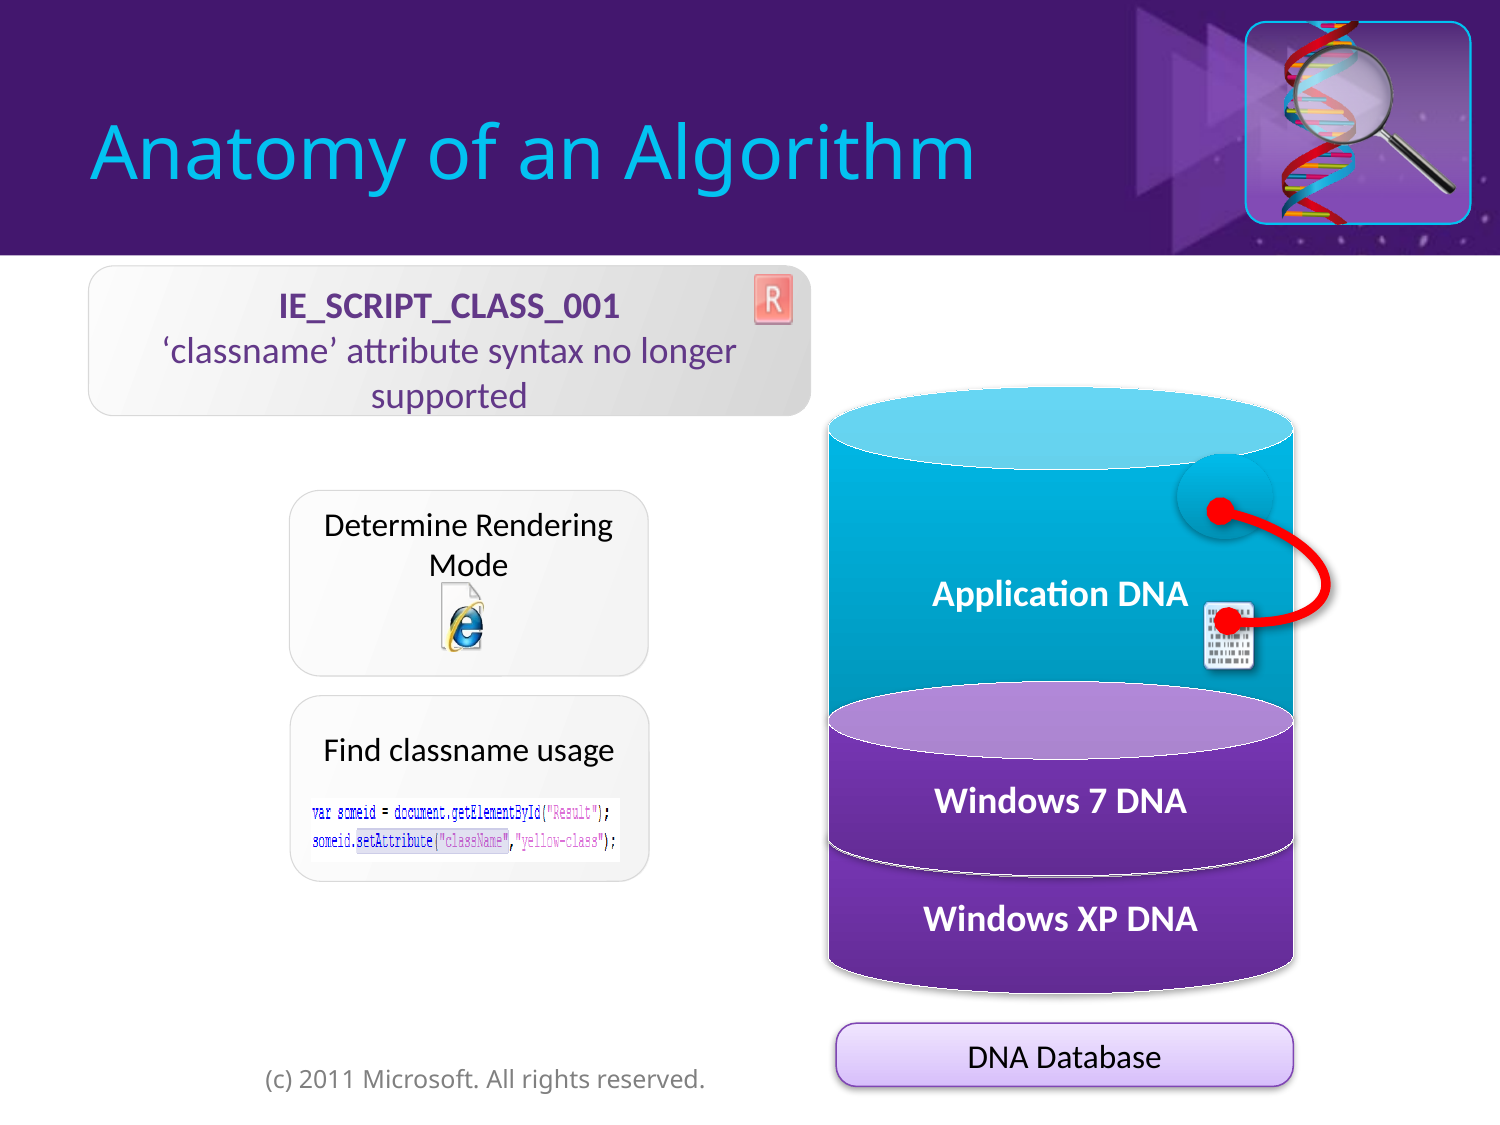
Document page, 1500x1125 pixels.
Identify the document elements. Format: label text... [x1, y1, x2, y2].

footer (c) 2011 Microsoft. All rights reserved. [248, 1048, 724, 1108]
title Anatomy of an Algorithm [75, 56, 1425, 244]
picture [0, 0, 1500, 255]
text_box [1245, 21, 1471, 235]
picture [1204, 602, 1259, 669]
text_box DNA Database [835, 1022, 1295, 1088]
text_box Windows 7 DNA [828, 681, 1294, 876]
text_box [289, 695, 650, 882]
text_box [1177, 453, 1273, 539]
text_box Windows XP DNA [828, 851, 1294, 994]
text_box IE_SCRIPT_CLASS_001 ‘classname’ attribute syntax no longer supported [86, 263, 813, 418]
text_box Application DNA [828, 386, 1294, 713]
picture [754, 274, 793, 326]
text_box [1211, 505, 1327, 623]
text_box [289, 490, 649, 677]
